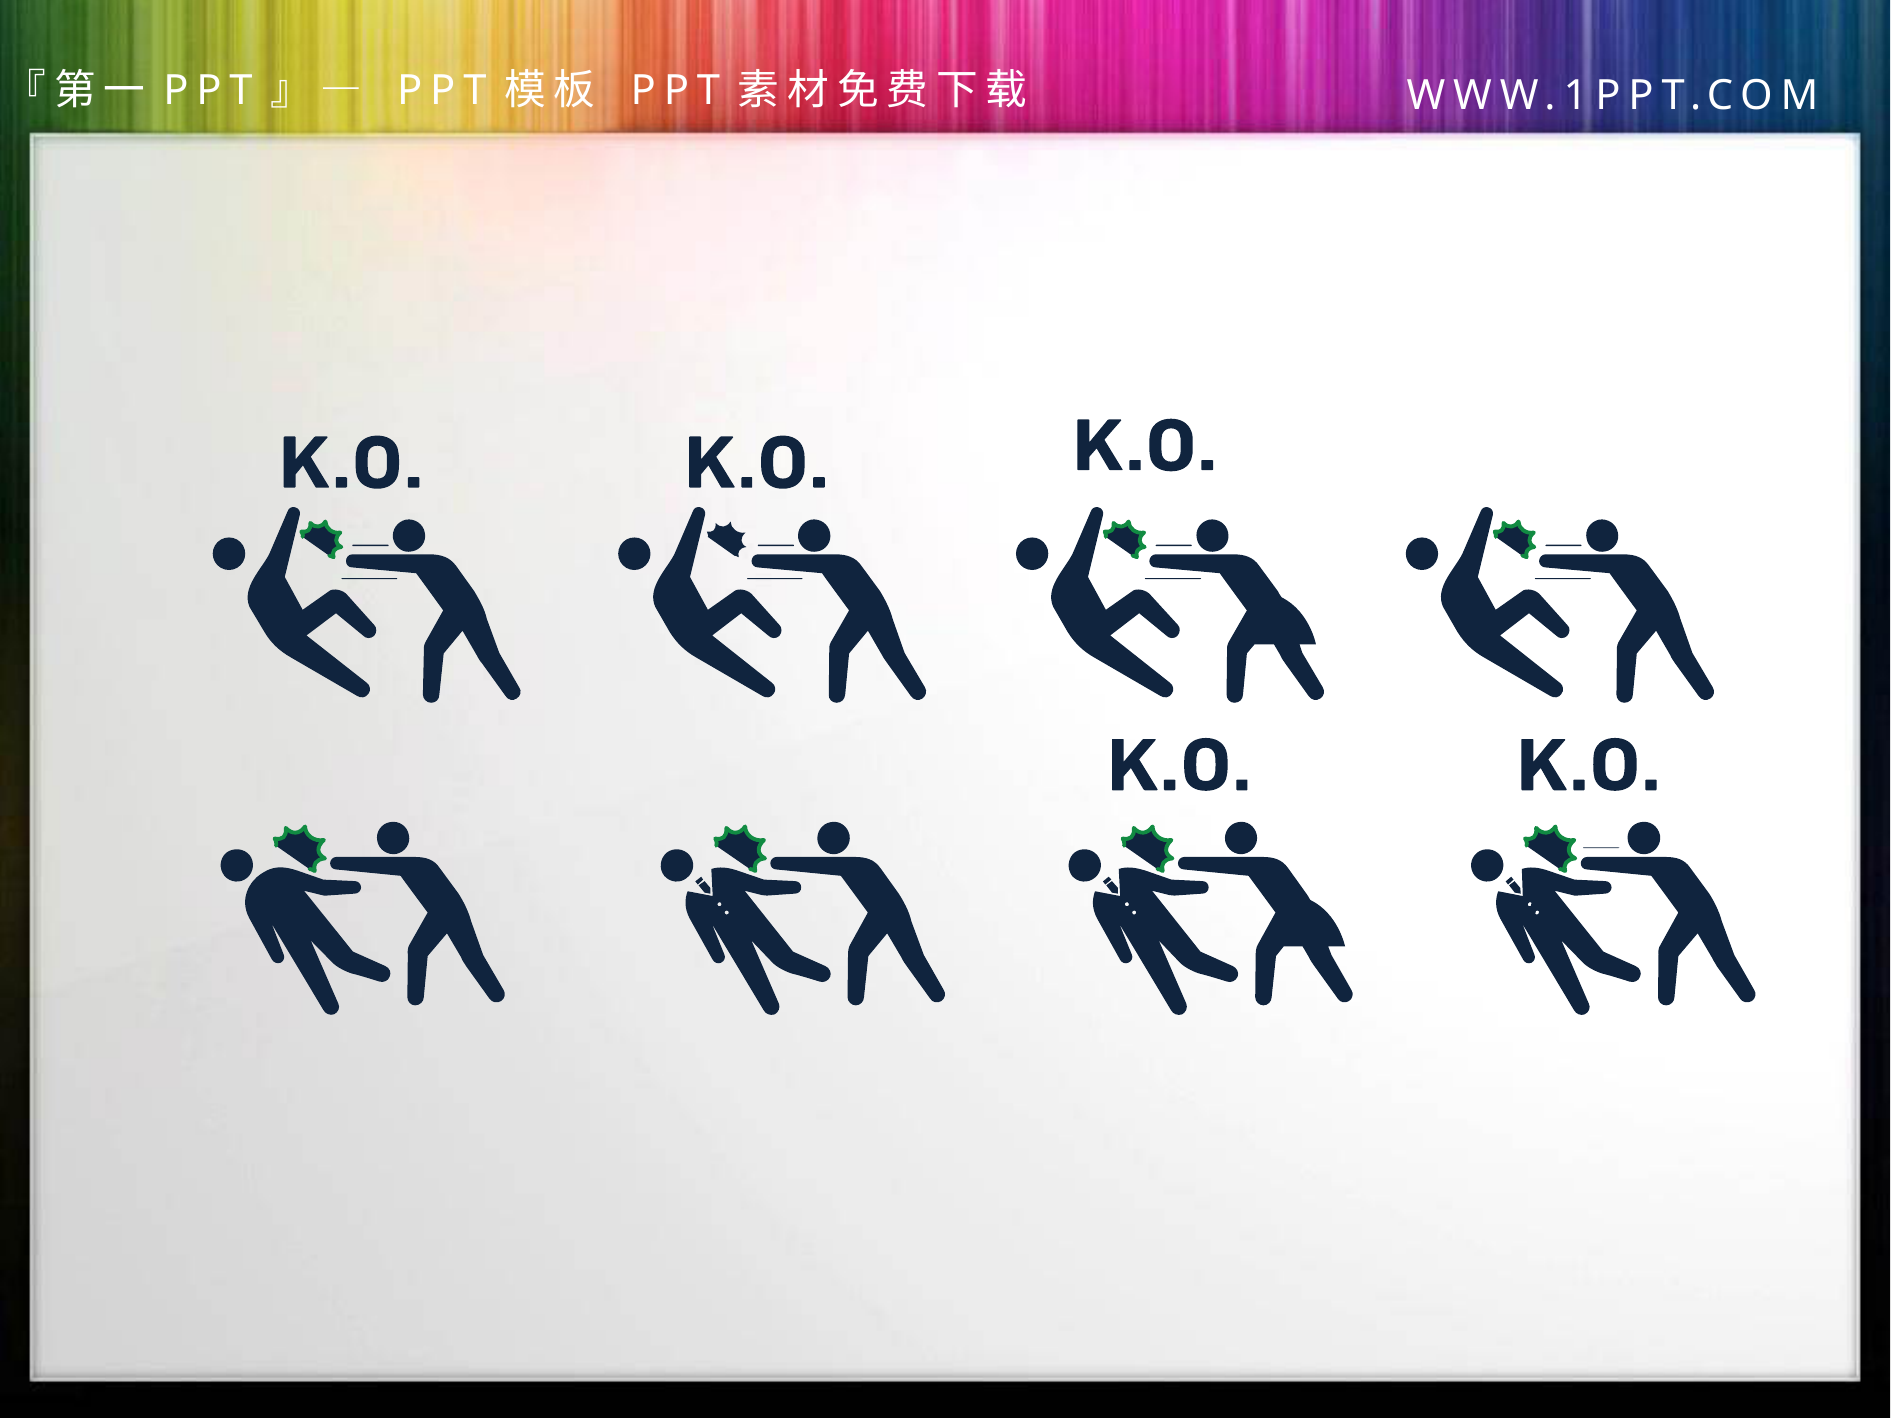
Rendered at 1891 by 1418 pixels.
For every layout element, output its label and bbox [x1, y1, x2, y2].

text_box [346, 554, 521, 703]
text_box [1509, 881, 1521, 894]
text_box [274, 826, 325, 872]
text_box [698, 881, 711, 894]
text_box [741, 477, 753, 488]
text_box [330, 856, 505, 1006]
text_box [1627, 821, 1661, 855]
text_box [1586, 519, 1619, 552]
text_box [1405, 537, 1439, 571]
text_box [1068, 849, 1101, 882]
text_box [1505, 876, 1514, 885]
text_box [1440, 507, 1570, 698]
text_box [1077, 419, 1123, 471]
text_box [376, 821, 410, 855]
text_box [355, 435, 400, 489]
text_box [653, 507, 782, 698]
text_box [1645, 779, 1657, 791]
text_box [715, 826, 766, 872]
text_box [1051, 507, 1180, 698]
text_box [1122, 826, 1173, 872]
text_box [301, 521, 342, 558]
text_box [1521, 739, 1567, 791]
text_box [283, 436, 329, 488]
text_box [1539, 554, 1714, 703]
picture [0, 0, 1891, 1418]
text_box [1494, 521, 1535, 558]
text_box [1149, 554, 1324, 703]
text_box [1201, 460, 1214, 471]
text_box [1580, 856, 1756, 1006]
text_box [392, 519, 426, 552]
text_box [407, 477, 420, 488]
text_box [1573, 779, 1585, 791]
text_box [1106, 881, 1118, 894]
text_box [706, 521, 747, 558]
text_box [1236, 779, 1248, 791]
text_box [1496, 867, 1641, 1015]
text_box [220, 849, 253, 882]
text_box [1015, 537, 1049, 571]
text_box [660, 849, 694, 882]
text_box [1184, 737, 1228, 791]
text_box [689, 436, 735, 488]
text_box [247, 507, 377, 698]
text_box [798, 519, 831, 552]
text_box [1525, 826, 1576, 872]
text_box [761, 435, 805, 489]
text_box [685, 867, 831, 1015]
text_box [1163, 779, 1176, 791]
text_box [1149, 418, 1193, 472]
text_box [1177, 856, 1353, 1006]
text_box [1102, 876, 1112, 885]
text_box [212, 537, 246, 571]
text_box [1129, 460, 1141, 471]
text_box [1224, 821, 1258, 855]
text_box [813, 477, 825, 488]
text_box [770, 856, 945, 1006]
text_box [335, 477, 348, 488]
text_box [695, 876, 704, 885]
text_box [1104, 521, 1145, 558]
text_box [1593, 737, 1637, 791]
text_box [1112, 739, 1158, 791]
text_box [1471, 849, 1504, 882]
text_box [1196, 519, 1229, 552]
text_box [1092, 867, 1239, 1015]
text_box [817, 821, 850, 855]
text_box [245, 867, 391, 1015]
text_box [751, 554, 927, 703]
text_box [618, 537, 651, 571]
